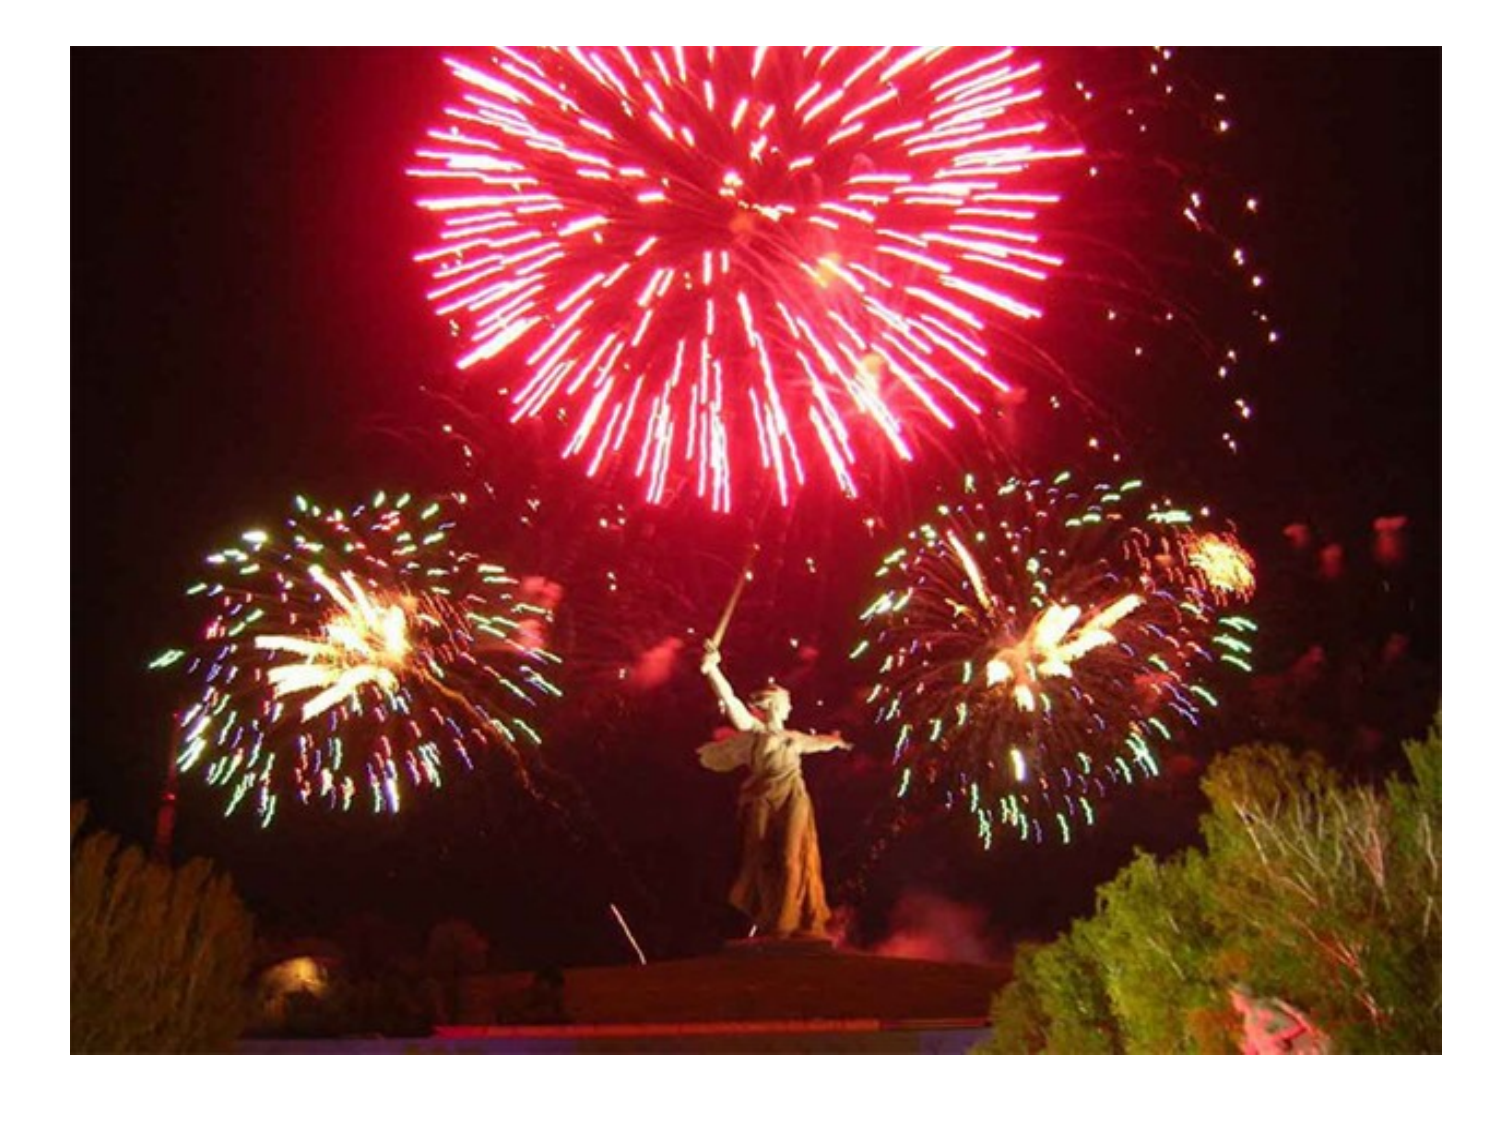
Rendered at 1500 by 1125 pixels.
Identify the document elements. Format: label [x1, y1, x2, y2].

picture [70, 46, 1442, 1055]
